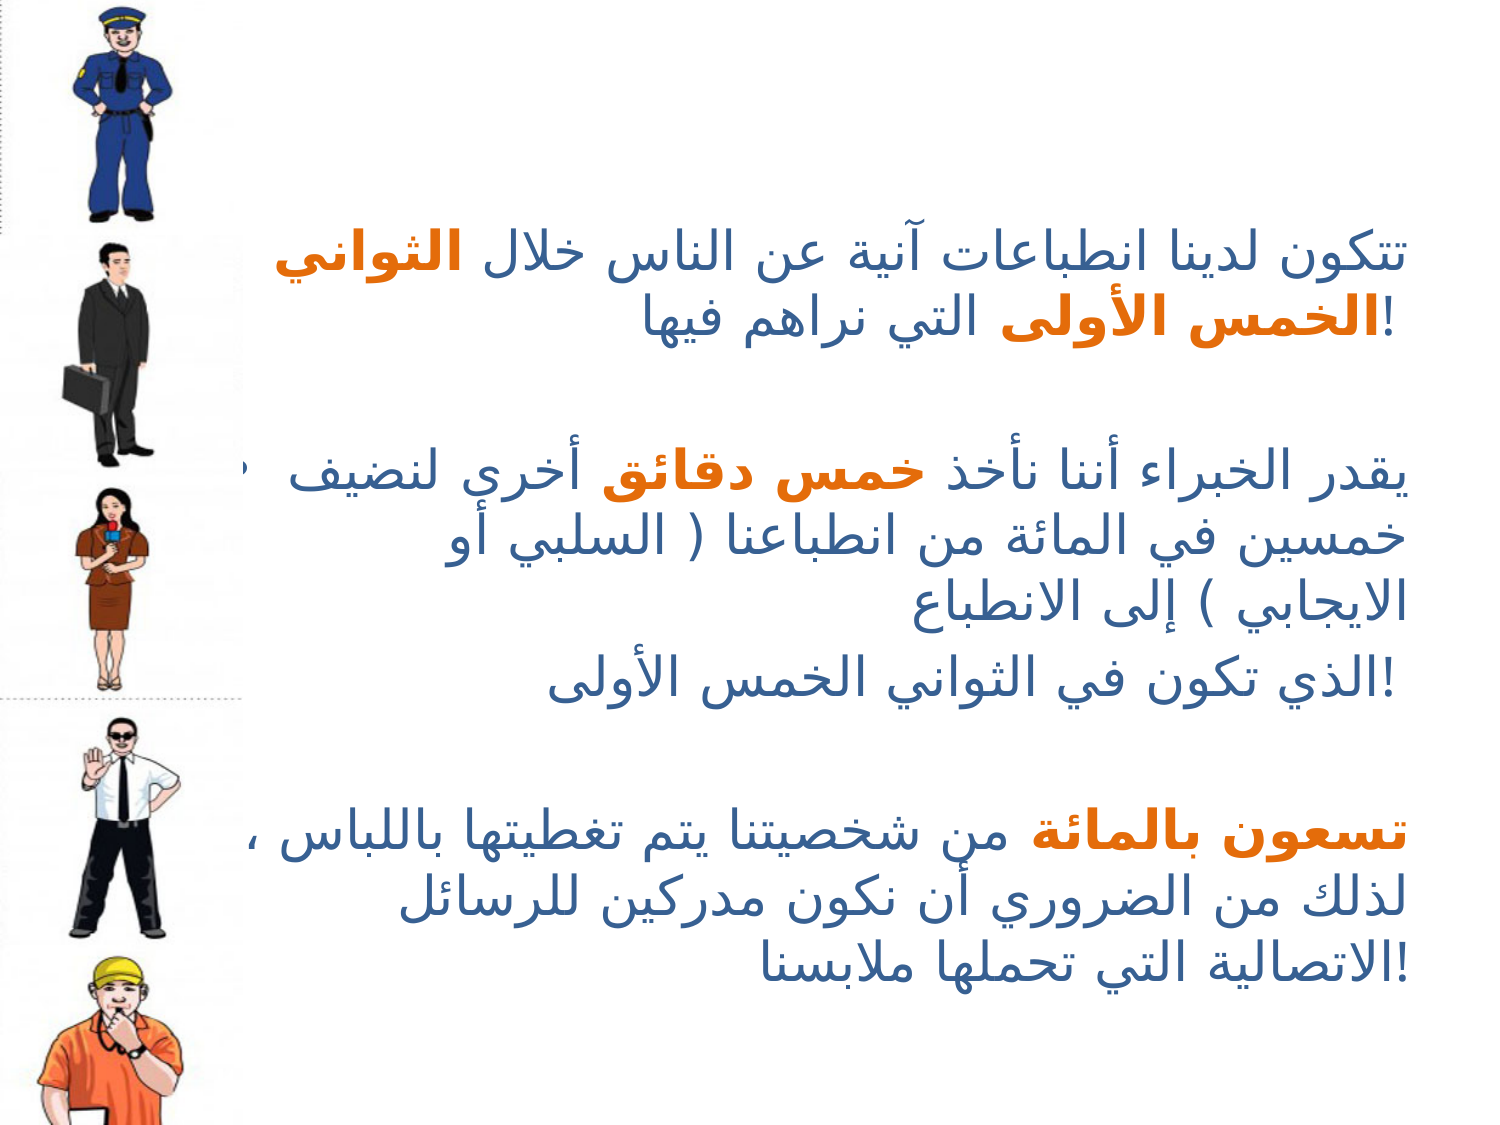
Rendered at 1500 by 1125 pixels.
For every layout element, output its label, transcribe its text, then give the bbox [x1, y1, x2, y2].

list تتكون لدينا انطباعات آنية عن الناس خلال الثواني الخمس الأولى التي نراهم فيها! يقدر الخبراء أننا نأخذ خمس دقائق أخرى لنضيف خمسين في المائة من انطباعنا ( السلبي أو الايجابي ) إلى الانطباع الذي تكون في الثواني الخمس الأولى! تسعون بالمائة من شخصيتنا يتم تغطيتها باللباس ، لذلك من الضروري أن نكون مدركين للرسائل الاتصالية التي تحملها ملابسنا! [246, 208, 1425, 1005]
picture [0, 0, 243, 1125]
